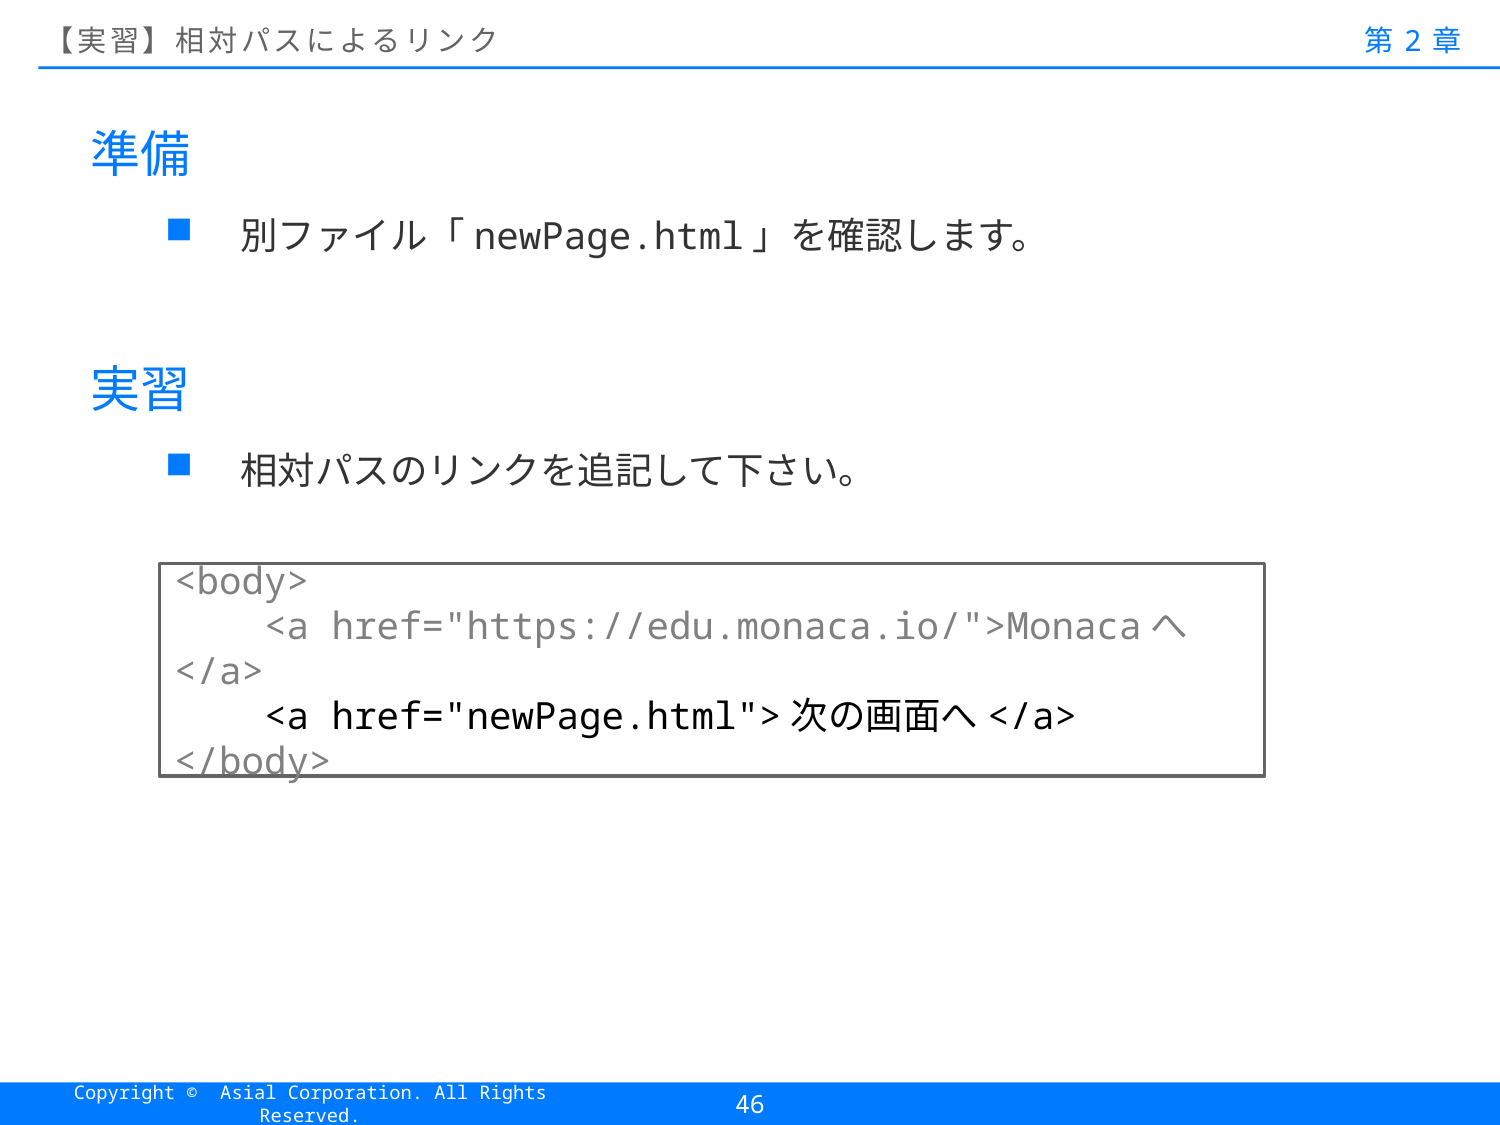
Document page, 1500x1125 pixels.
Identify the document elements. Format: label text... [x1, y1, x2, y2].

slide_number 46 [581, 1075, 919, 1125]
title 【実習】相対パスによるリンク [29, 7, 702, 72]
text_box <body> <a href="https://edu.monaca.io/">Monacaへ</a> <a href="newPage.html">次の画面へ</a> </body> [157, 561, 1267, 778]
list 準備 別ファイル「newPage.html」を確認します。 実習 相対パスのリンクを追記して下さい。 [75, 84, 1425, 988]
list 第2章 [702, 7, 1477, 72]
